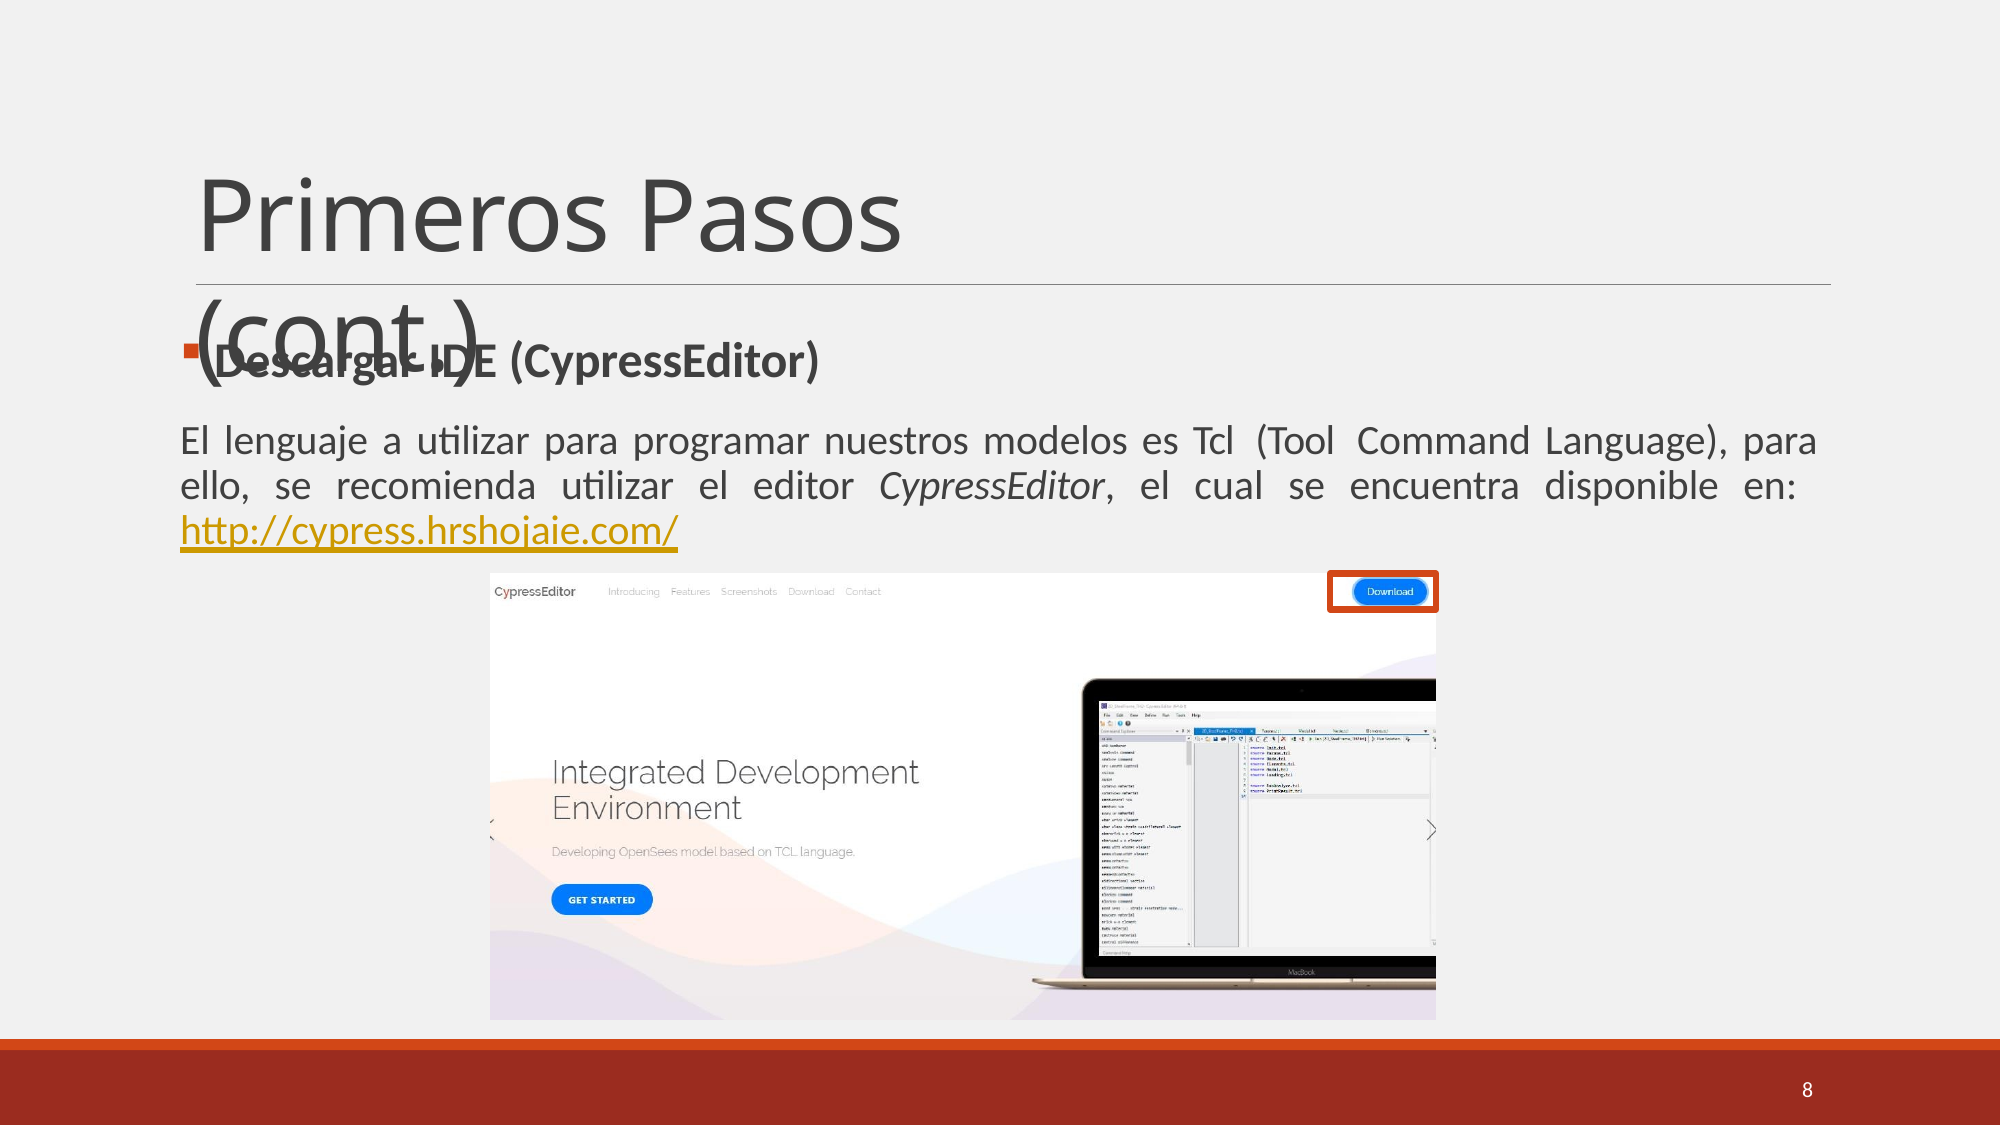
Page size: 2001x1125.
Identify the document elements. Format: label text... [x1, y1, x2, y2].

slide_number 8 [1795, 1077, 1831, 1125]
title Primeros Pasos (cont.) [192, 149, 1066, 295]
text_box Descargar IDE (CypressEditor) El lenguaje a utilizar para programar nuestros modelos es Tcl (Tool Command Language), para ello, se recomienda utilizar el editor CypressEditor, el cual se encuentra disponible en: http://cypress.hrshojaie.com/ [177, 295, 1833, 553]
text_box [490, 570, 1440, 1020]
